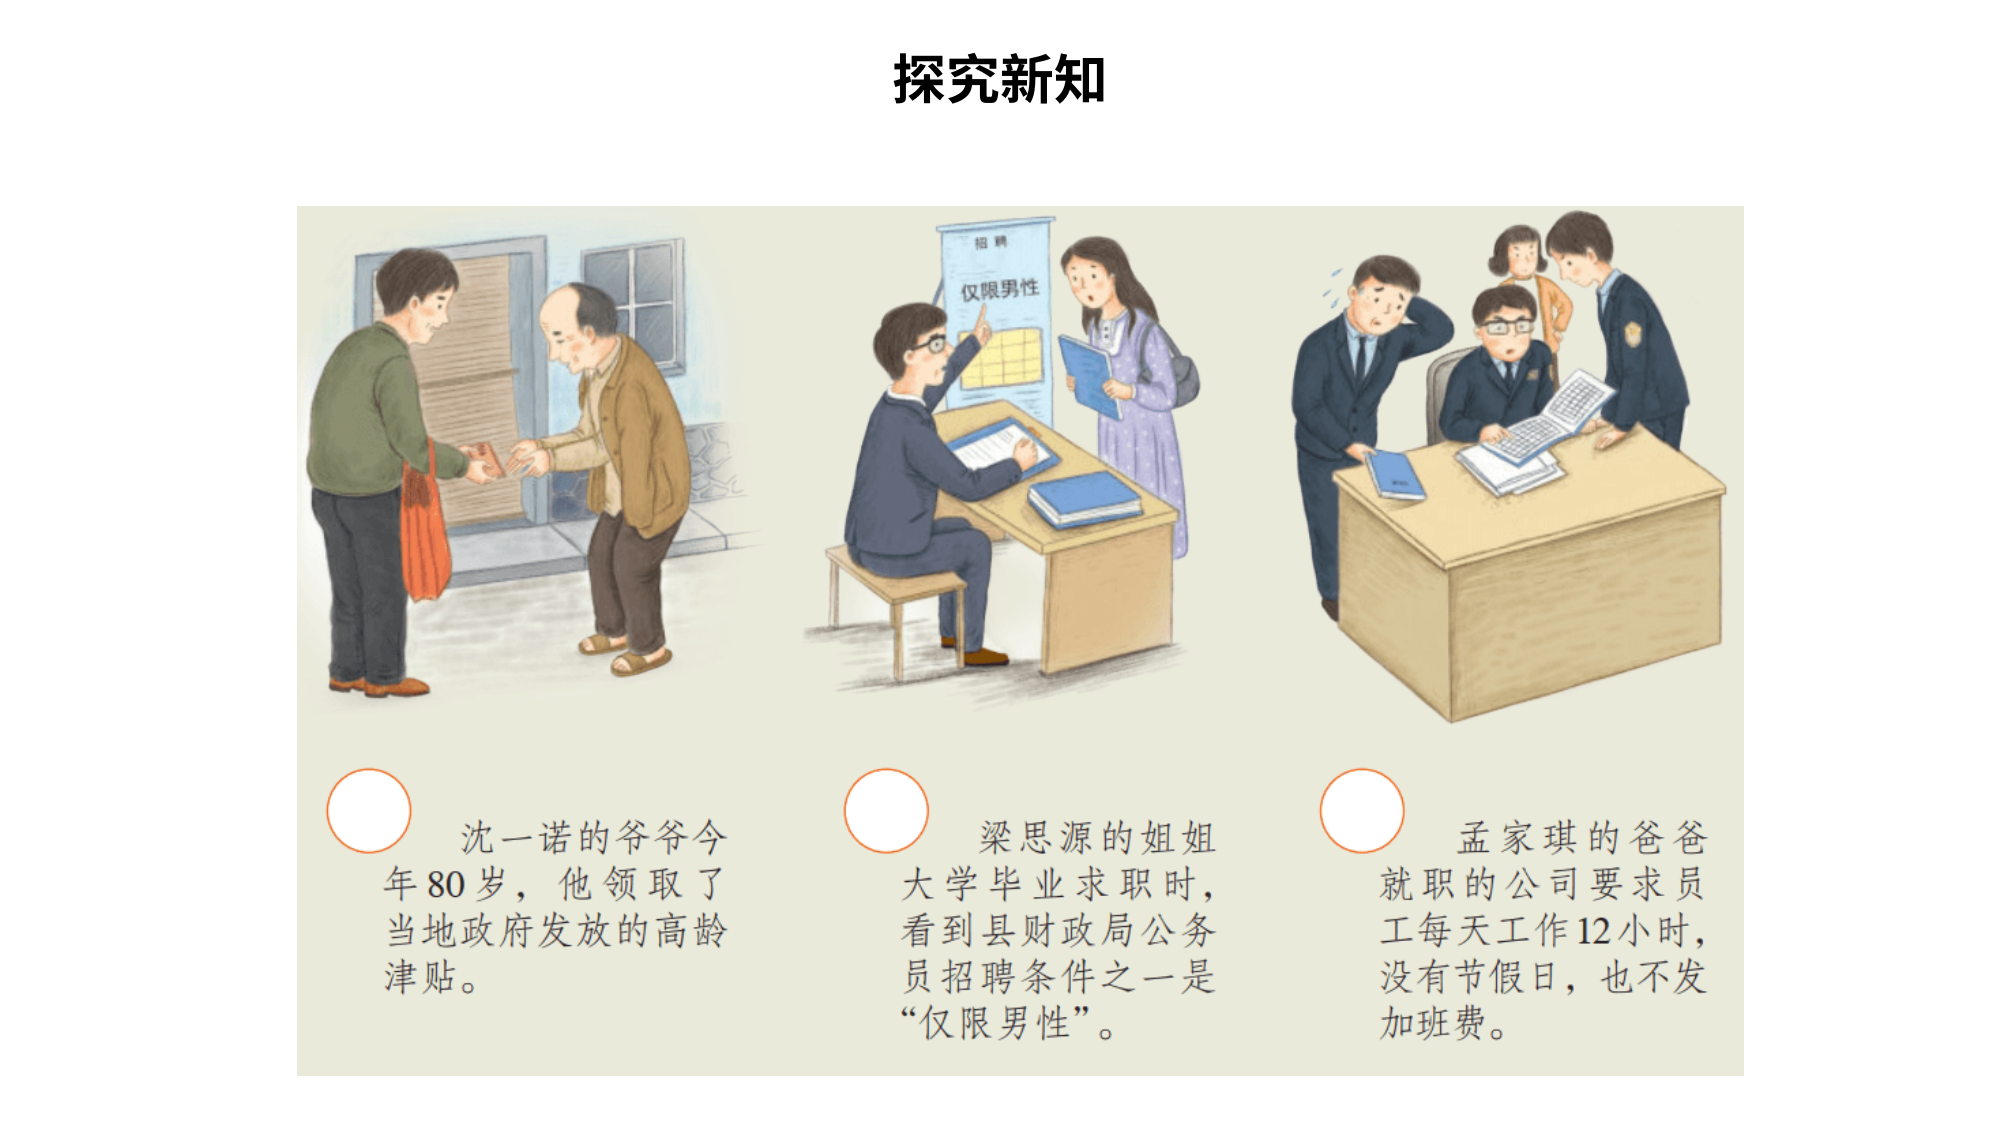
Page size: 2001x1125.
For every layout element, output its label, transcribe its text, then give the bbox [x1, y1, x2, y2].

title 探究新知 [193, 38, 1808, 119]
picture [297, 206, 1744, 1076]
